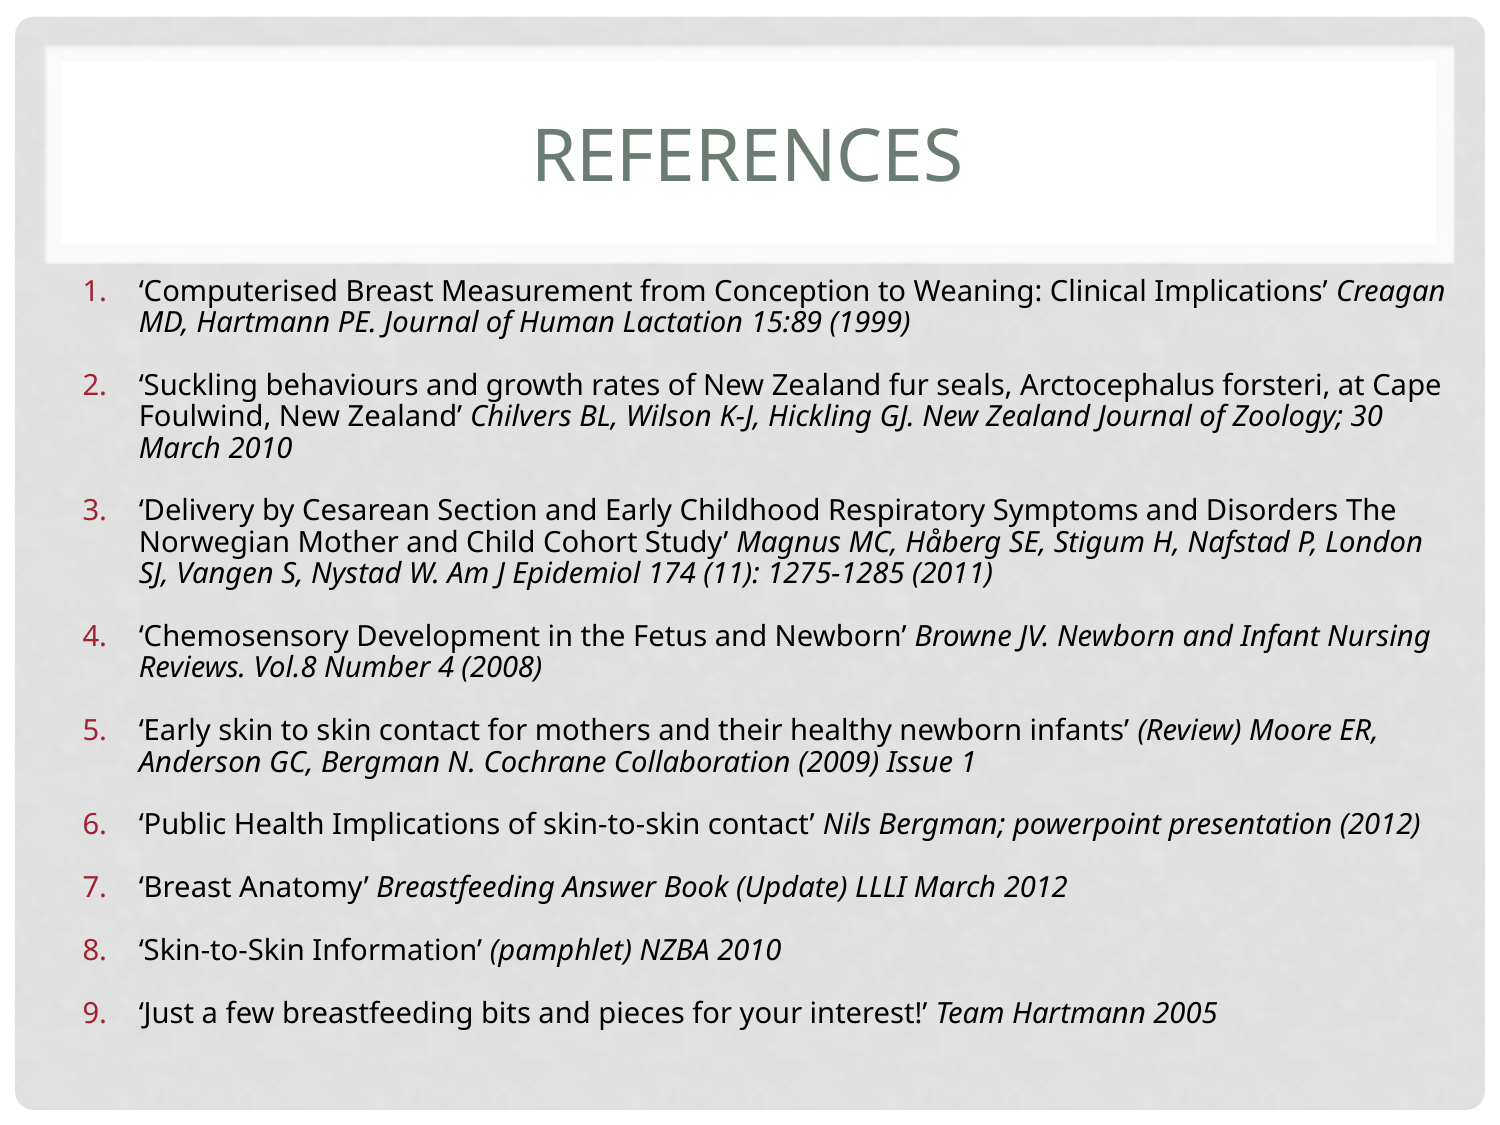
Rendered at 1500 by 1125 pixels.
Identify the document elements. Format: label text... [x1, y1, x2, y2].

title References [69, 66, 1425, 238]
text_box ‘Computerised Breast Measurement from Conception to Weaning: Clinical Implications’ Creagan MD, Hartmann PE. Journal of Human Lactation 15:89 (1999) ‘Suckling behaviours and growth rates of New Zealand fur seals, Arctocephalus forsteri, at Cape Foulwind, New Zealand’ Chilvers BL, Wilson K-J, Hickling GJ. New Zealand Journal of Zoology; 30 March 2010 ‘Delivery by Cesarean Section and Early Childhood Respiratory Symptoms and Disorders The Norwegian Mother and Child Cohort Study’ Magnus MC, Håberg SE, Stigum H, Nafstad P, London SJ, Vangen S, Nystad W. Am J Epidemiol 174 (11): 1275-1285 (2011) ‘Chemosensory Development in the Fetus and Newborn’ Browne JV. Newborn and Infant Nursing Reviews. Vol.8 Number 4 (2008) ‘Early skin to skin contact for mothers and their healthy newborn infants’ (Review) Moore ER, Anderson GC, Bergman N. Cochrane Collaboration (2009) Issue 1 ‘Public Health Implications of skin-to-skin contact’ Nils Bergman; powerpoint presentation (2012) ‘Breast Anatomy’ Breastfeeding Answer Book (Update) LLLI March 2012 ‘Skin-to-Skin Information’ (pamphlet) NZBA 2010 ‘Just a few breastfeeding bits and pieces for your interest!’ Team Hartmann 2005 [37, 268, 1463, 1125]
